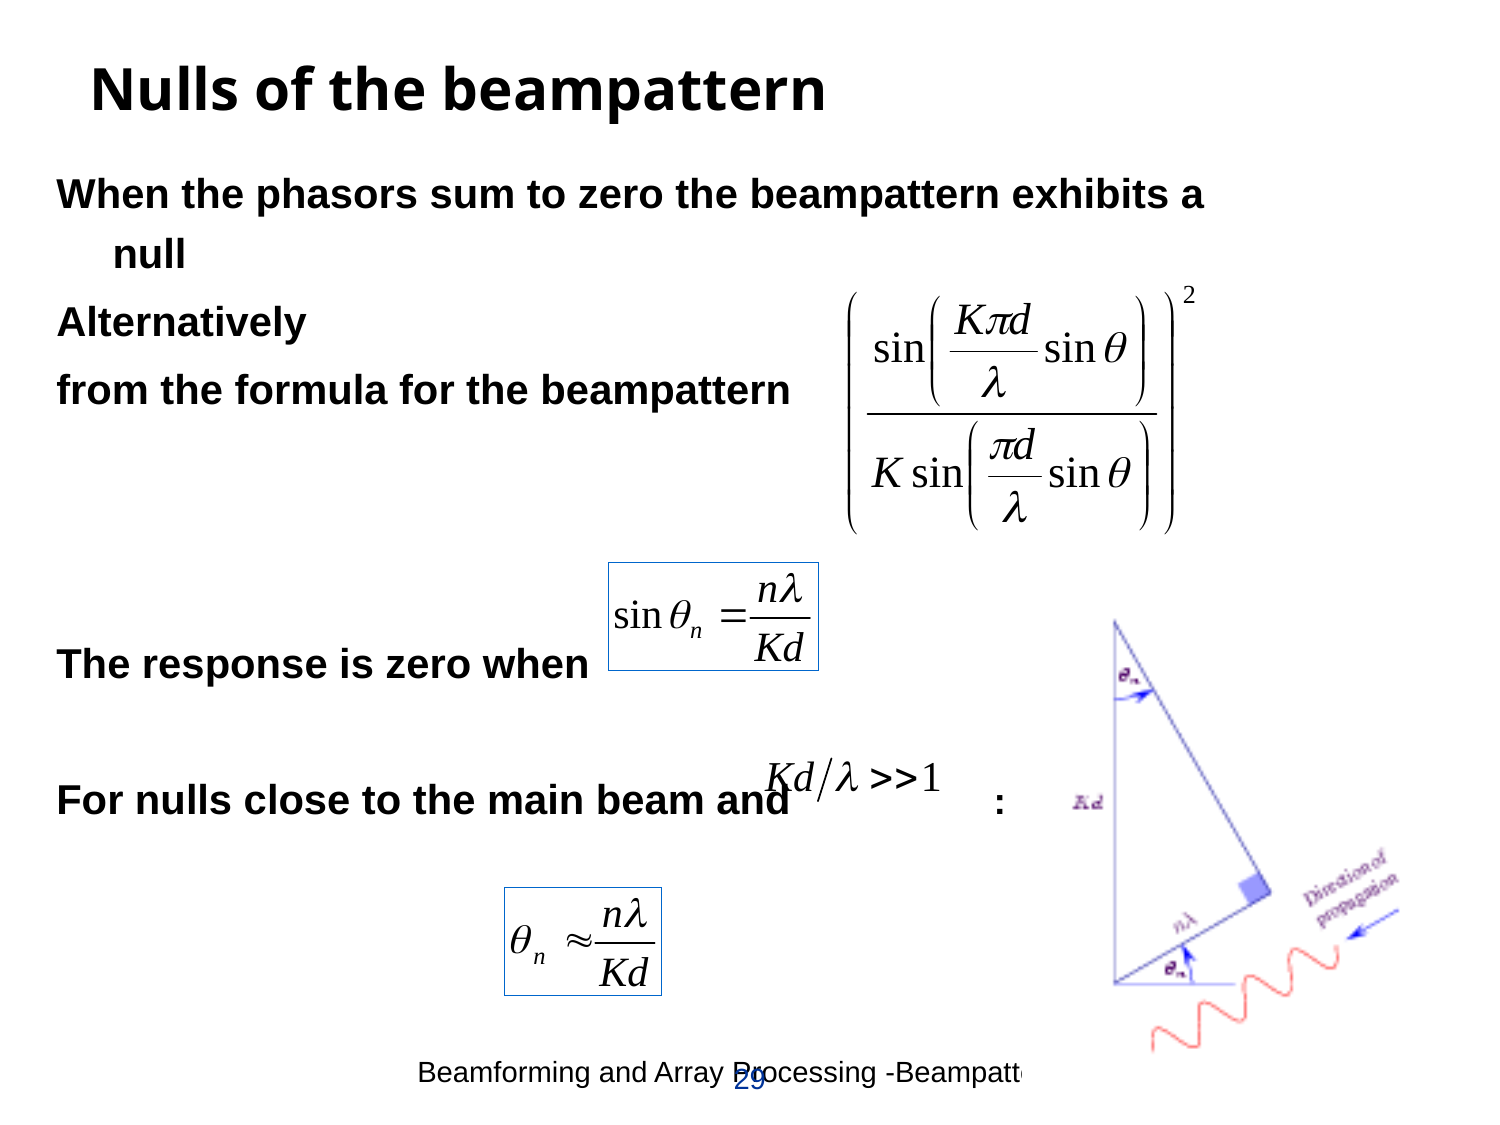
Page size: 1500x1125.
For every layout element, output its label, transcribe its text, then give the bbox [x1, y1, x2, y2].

slide_number 29 [497, 1055, 1003, 1102]
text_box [608, 562, 819, 671]
list When the phasors sum to zero the beampattern exhibits a null Alternatively from the formula for the beampattern The response is zero when For nulls close to the main beam and : [41, 149, 1300, 1024]
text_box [756, 748, 947, 810]
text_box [504, 887, 663, 996]
picture [1021, 590, 1454, 1106]
title Nulls of the beampattern [75, 45, 1425, 233]
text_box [838, 275, 1206, 545]
